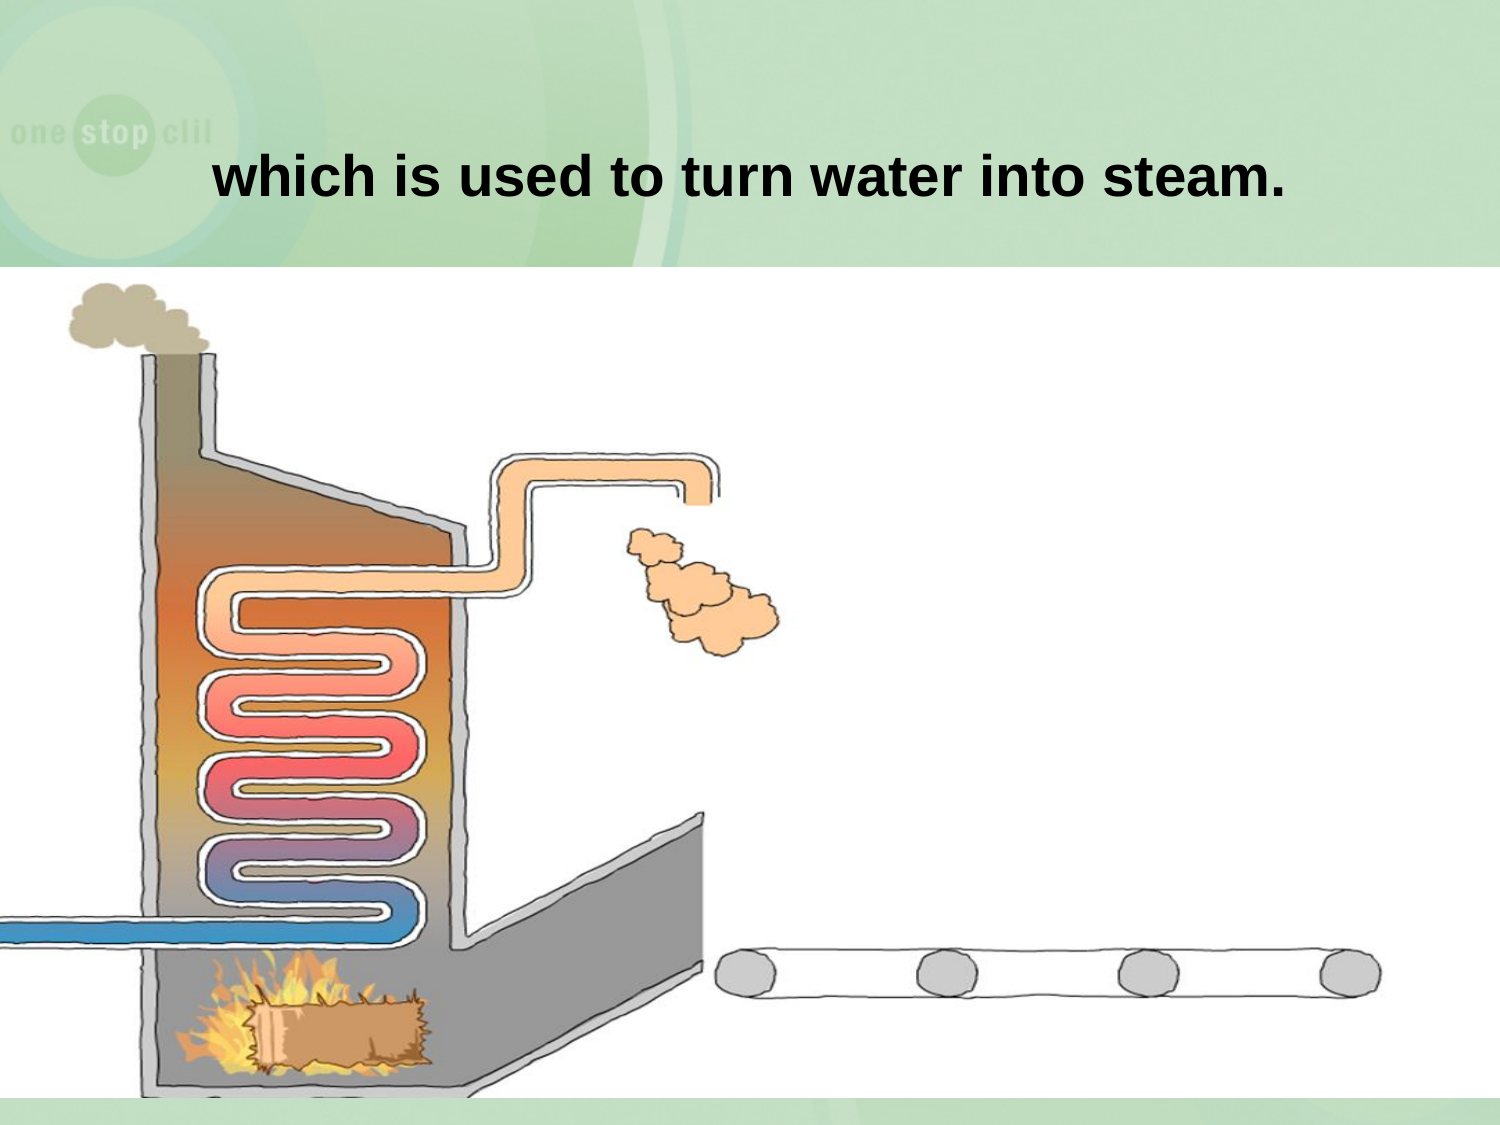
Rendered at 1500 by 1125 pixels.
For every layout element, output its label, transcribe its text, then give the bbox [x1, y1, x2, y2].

picture [0, 0, 1500, 1125]
title which is used to turn water into steam. [75, 79, 1425, 265]
